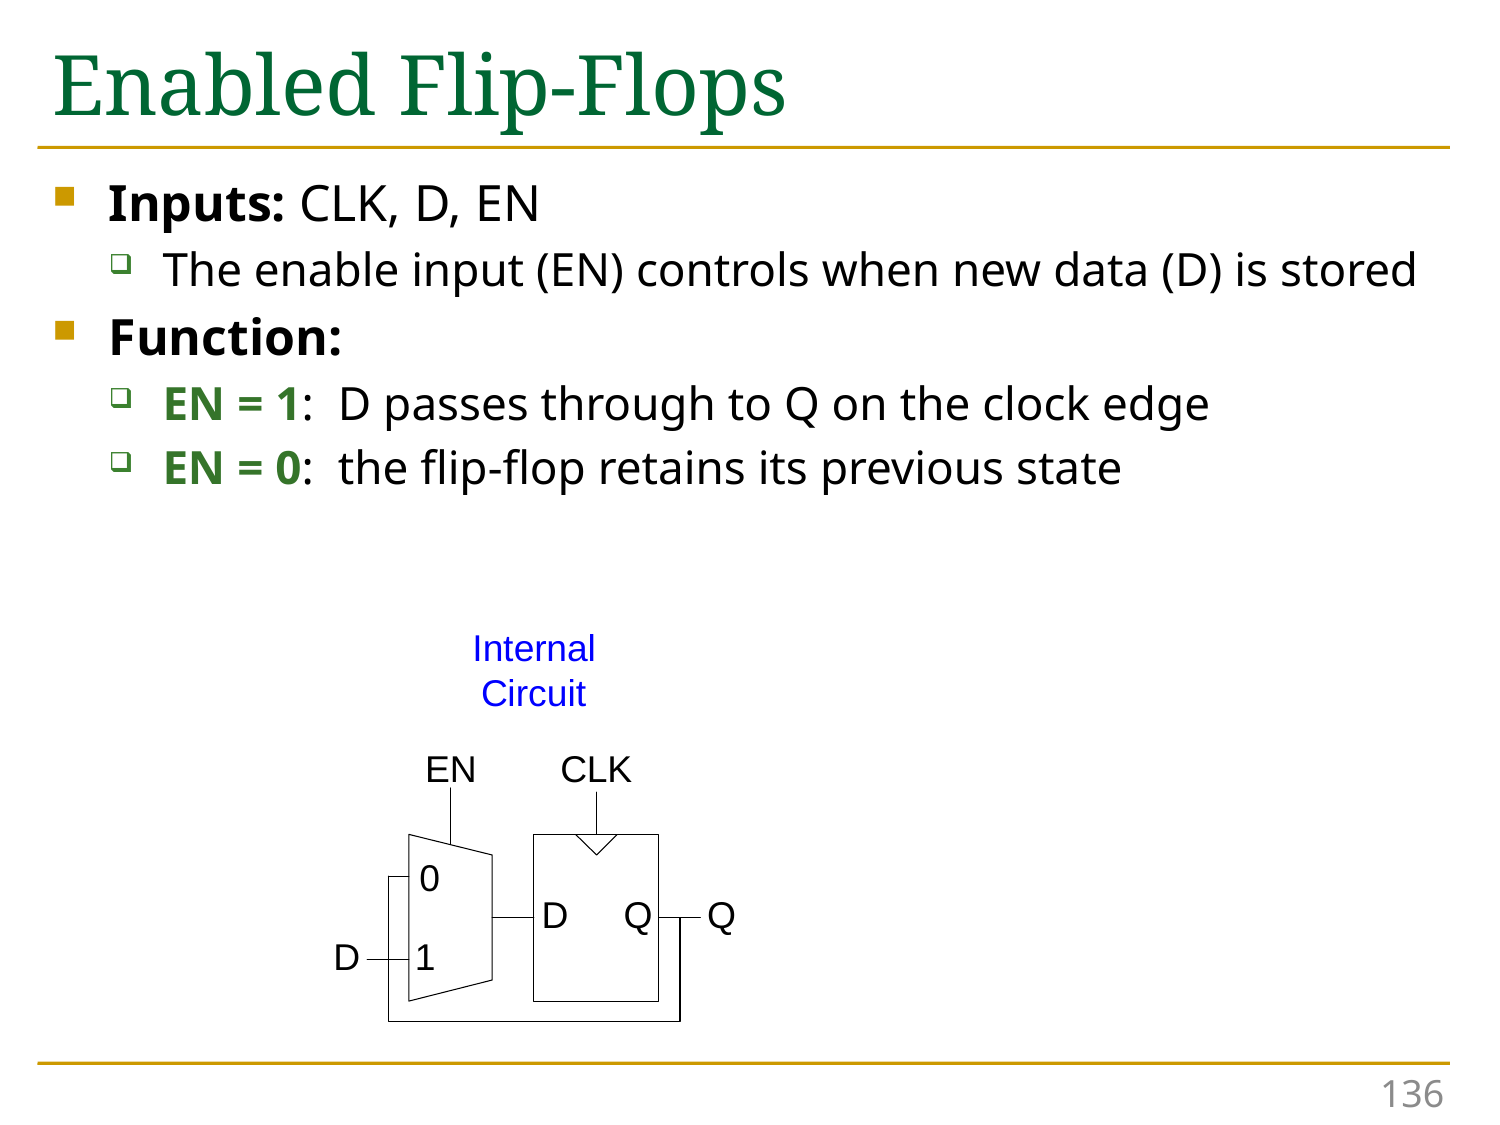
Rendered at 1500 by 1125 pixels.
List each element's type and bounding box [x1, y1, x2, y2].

slide_number [1121, 1066, 1460, 1125]
list [37, 163, 1450, 1016]
title [37, 24, 1450, 163]
text_box [299, 599, 1076, 1037]
